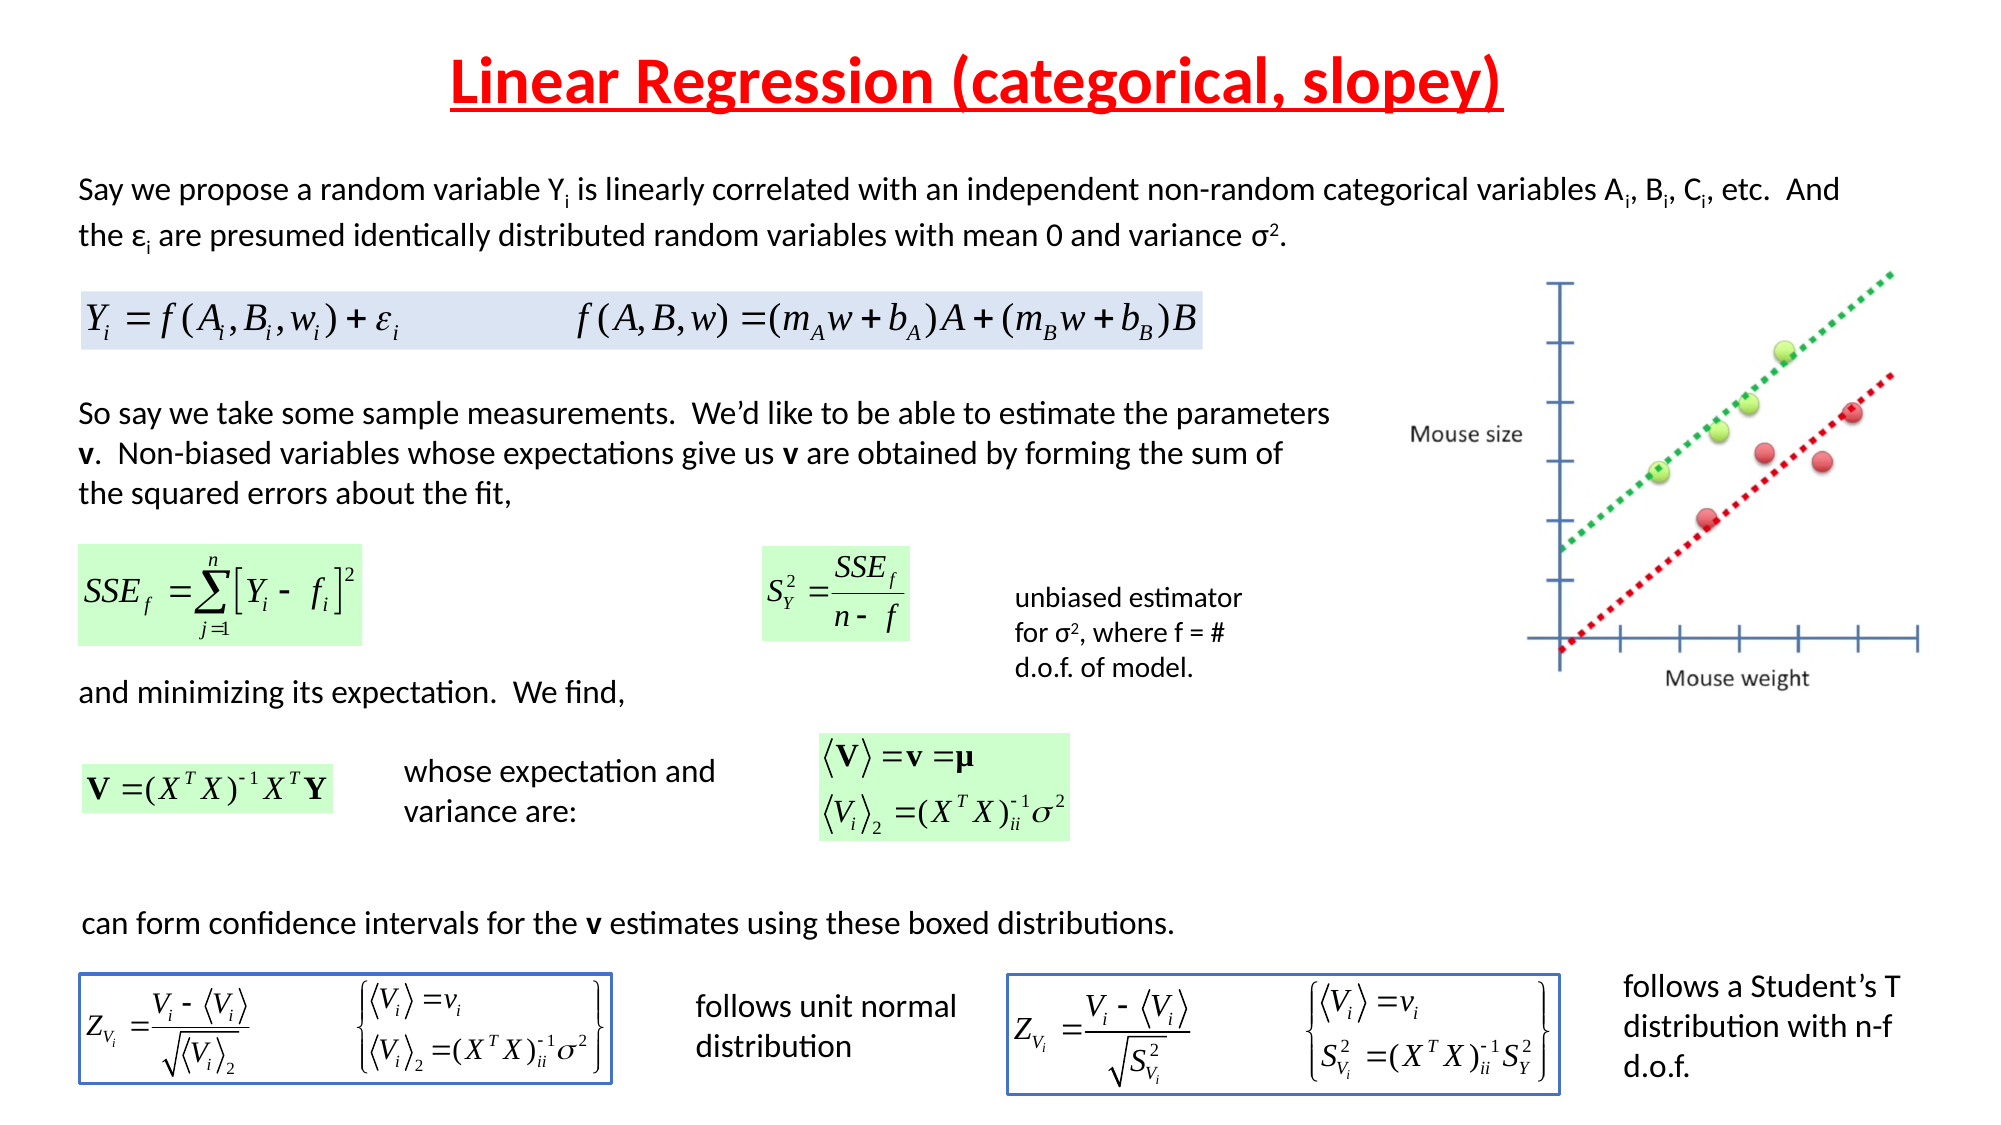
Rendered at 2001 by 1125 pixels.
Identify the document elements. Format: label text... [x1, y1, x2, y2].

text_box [1008, 975, 1558, 1094]
text_box can form confidence intervals for the v estimates using these boxed distributions. [66, 893, 1350, 949]
picture [1401, 252, 1923, 700]
text_box Say we propose a random variable Yi is linearly correlated with an independent non-random categorical variables Ai, Bi, Ci, etc. And the εi are presumed identically distributed random variables with mean 0 and variance σ2. [63, 159, 1902, 266]
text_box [81, 291, 1203, 350]
text_box follows a Student’s T distribution with n-f d.o.f. [1608, 956, 1919, 1092]
text_box Linear Regression (categorical, slopey) [435, 29, 1547, 125]
text_box and minimizing its expectation. We find, [63, 663, 662, 718]
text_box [81, 763, 334, 813]
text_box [77, 543, 363, 647]
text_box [81, 975, 610, 1082]
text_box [818, 732, 1070, 841]
text_box follows unit normal distribution [680, 977, 992, 1072]
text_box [761, 545, 911, 642]
text_box unbiased estimator for σ2, where f = # d.o.f. of model. [999, 571, 1265, 691]
text_box whose expectation and variance are: [389, 741, 818, 836]
text_box So say we take some sample measurements. We’d like to be able to estimate the parameters v. Non-biased variables whose expectations give us v are obtained by forming the sum of the squared errors about the fit, [63, 384, 1350, 519]
